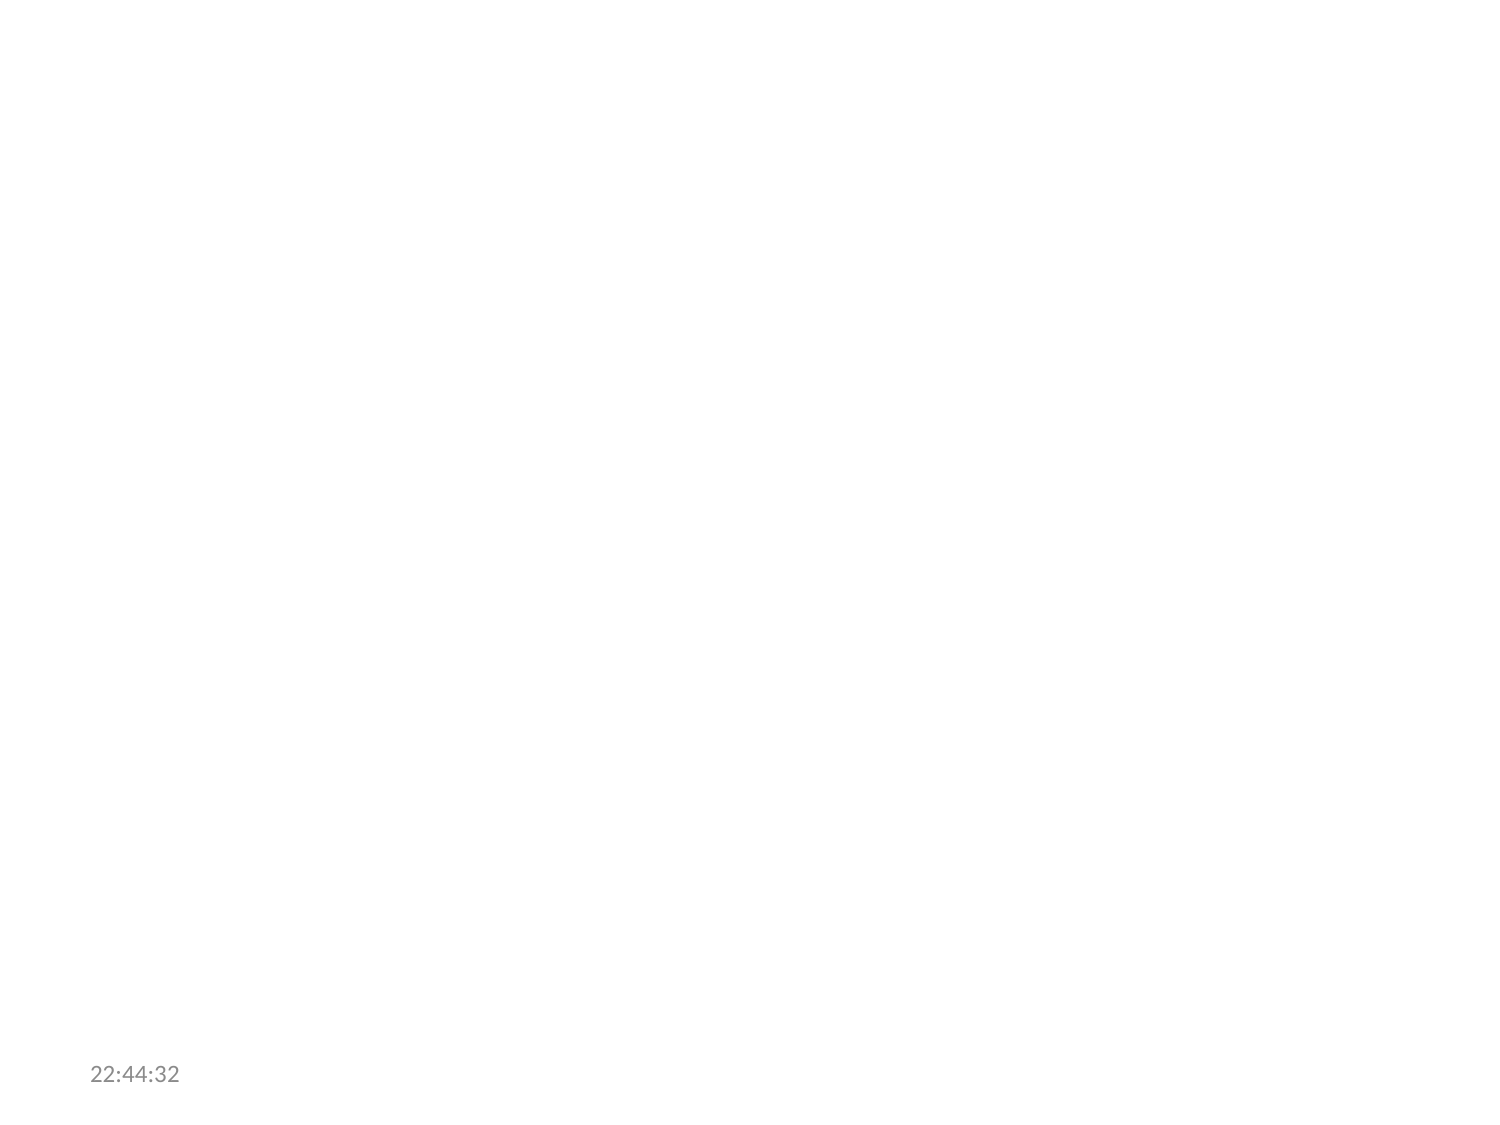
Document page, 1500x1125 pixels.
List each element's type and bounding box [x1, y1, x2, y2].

slide_number [75, 1042, 425, 1103]
